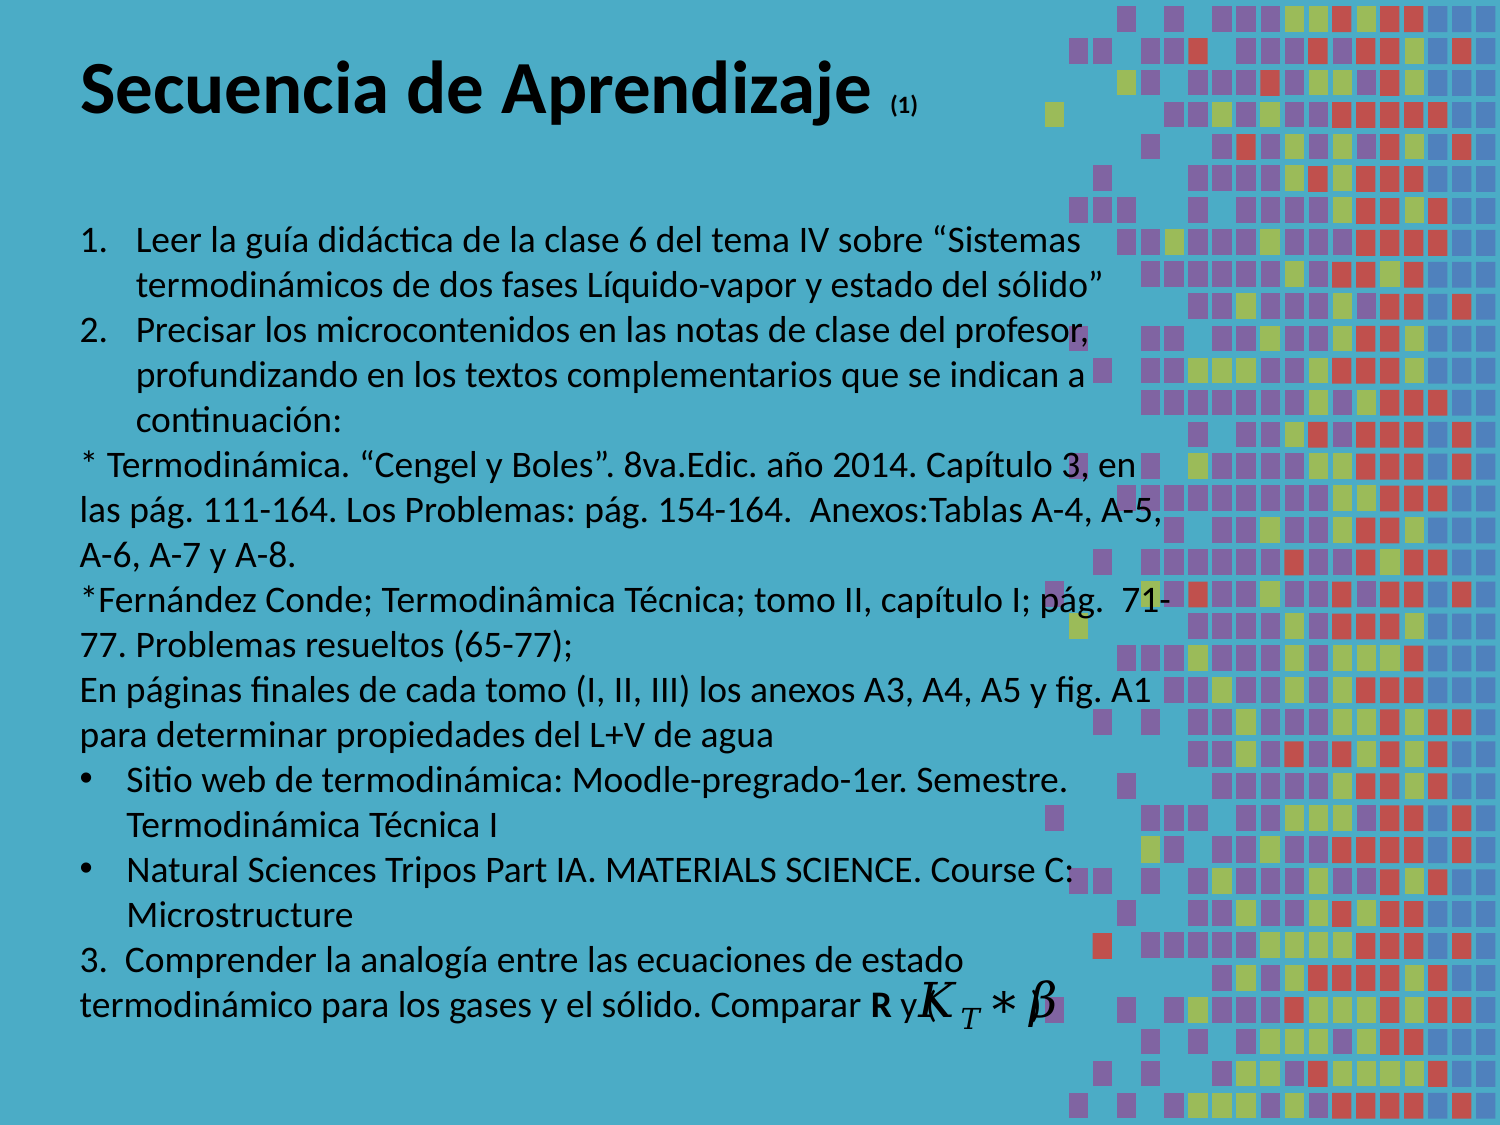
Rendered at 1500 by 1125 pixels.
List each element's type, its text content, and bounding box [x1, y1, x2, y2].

text_box Leer la guía didáctica de la clase 6 del tema IV sobre “Sistemas termodinámicos de dos fases Líquido-vapor y estado del sólido” Precisar los microcontenidos en las notas de clase del profesor, profundizando en los textos complementarios que se indican a continuación: * Termodinámica. “Cengel y Boles”. 8va.Edic. año 2014. Capítulo 3, en las pág. 111-164. Los Problemas: pág. 154-164. Anexos:Tablas A-4, A-5, A-6, A-7 y A-8. *Fernández Conde; Termodinâmica Técnica; tomo II, capítulo I; pág. 71-77. Problemas resueltos (65-77); En páginas finales de cada tomo (I, II, III) los anexos A3, A4, A5 y fig. A1 para determinar propiedades del L+V de agua Sitio web de termodinámica: Moodle-pregrado-1er. Semestre. Termodinámica Técnica I Natural Sciences Tripos Part IA. MATERIALS SCIENCE. Course C: Microstructure 3. Comprender la analogía entre las ecuaciones de estado termodinámico para los gases y el sólido. Comparar R y ( ) [64, 208, 1199, 1033]
title Secuencia de Aprendizaje (1) [64, 30, 1152, 161]
